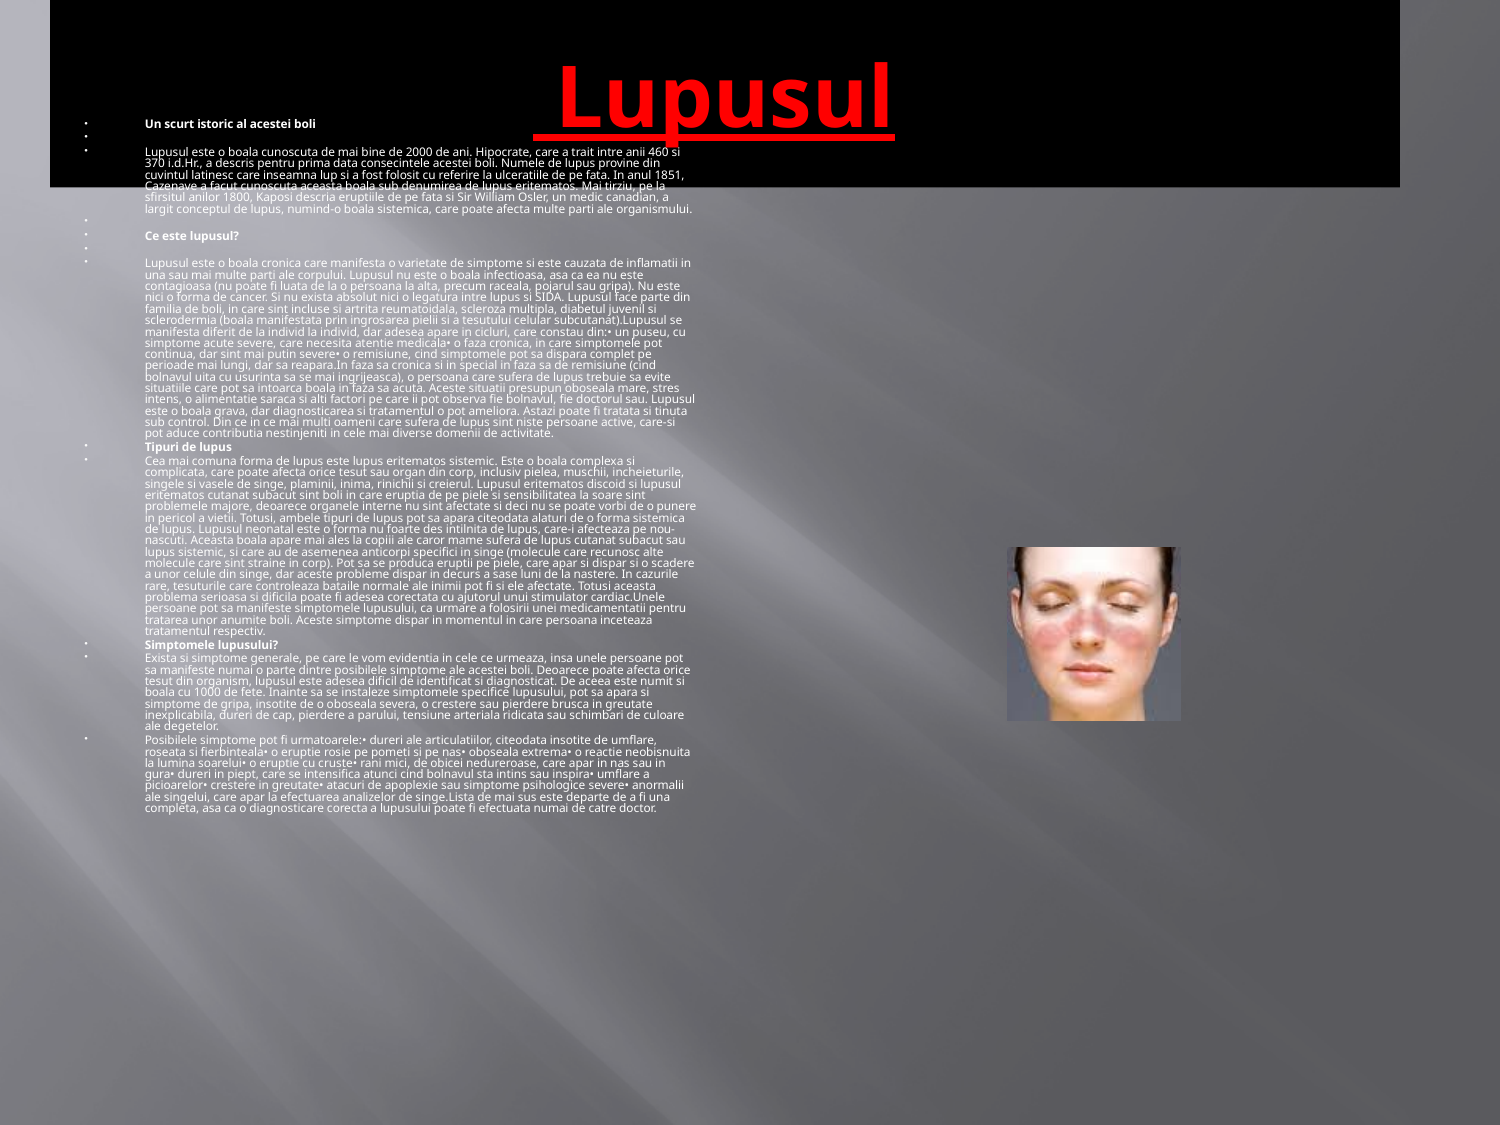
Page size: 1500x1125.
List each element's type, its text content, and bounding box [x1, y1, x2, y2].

list Un scurt istoric al acestei boli Lupusul este o boala cunoscuta de mai bine de 2000 de ani. Hipocrate, care a trait intre anii 460 si 370 i.d.Hr., a descris pentru prima data consecintele acestei boli. Numele de lupus provine din cuvintul latinesc care inseamna lup si a fost folosit cu referire la ulceratiile de pe fata. In anul 1851, Cazenave a facut cunoscuta aceasta boala sub denumirea de lupus eritematos. Mai tirziu, pe la sfirsitul anilor 1800, Kaposi descria eruptiile de pe fata si Sir William Osler, un medic canadian, a largit conceptul de lupus, numind-o boala sistemica, care poate afecta multe parti ale organismului. Ce este lupusul? Lupusul este o boala cronica care manifesta o varietate de simptome si este cauzata de inflamatii in una sau mai multe parti ale corpului. Lupusul nu este o boala infectioasa, asa ca ea nu este contagioasa (nu poate fi luata de la o persoana la alta, precum raceala, pojarul sau gripa). Nu este nici o forma de cancer. Si nu exista absolut nici o legatura intre lupus si SIDA. Lupusul face parte din familia de boli, in care sint incluse si artrita reumatoidala, scleroza multipla, diabetul juvenil si sclerodermia (boala manifestata prin ingrosarea pielii si a tesutului celular subcutanat).Lupusul se manifesta diferit de la individ la individ, dar adesea apare in cicluri, care constau din:• un puseu, cu simptome acute severe, care necesita atentie medicala• o faza cronica, in care simptomele pot continua, dar sint mai putin severe• o remisiune, cind simptomele pot sa dispara complet pe perioade mai lungi, dar sa reapara.In faza sa cronica si in special in faza sa de remisiune (cind bolnavul uita cu usurinta sa se mai ingrijeasca), o persoana care sufera de lupus trebuie sa evite situatiile care pot sa intoarca boala in faza sa acuta. Aceste situatii presupun oboseala mare, stres intens, o alimentatie saraca si alti factori pe care ii pot observa fie bolnavul, fie doctorul sau. Lupusul este o boala grava, dar diagnosticarea si tratamentul o pot ameliora. Astazi poate fi tratata si tinuta sub control. Din ce in ce mai multi oameni care sufera de lupus sint niste persoane active, care-si pot aduce contributia nestinjeniti in cele mai diverse domenii de activitate. Tipuri de lupus Cea mai comuna forma de lupus este lupus eritematos sistemic. Este o boala complexa si complicata, care poate afecta orice tesut sau organ din corp, inclusiv pielea, muschii, incheieturile, singele si vasele de singe, plaminii, inima, rinichii si creierul. Lupusul eritematos discoid si lupusul eritematos cutanat subacut sint boli in care eruptia de pe piele si sensibilitatea la soare sint problemele majore, deoarece organele interne nu sint afectate si deci nu se poate vorbi de o punere in pericol a vietii. Totusi, ambele tipuri de lupus pot sa apara citeodata alaturi de o forma sistemica de lupus. Lupusul neonatal este o forma nu foarte des intilnita de lupus, care-i afecteaza pe nou-nascuti. Aceasta boala apare mai ales la copiii ale caror mame sufera de lupus cutanat subacut sau lupus sistemic, si care au de asemenea anticorpi specifici in singe (molecule care recunosc alte molecule care sint straine in corp). Pot sa se produca eruptii pe piele, care apar si dispar si o scadere a unor celule din singe, dar aceste probleme dispar in decurs a sase luni de la nastere. In cazurile rare, tesuturile care controleaza bataile normale ale inimii pot fi si ele afectate. Totusi aceasta problema serioasa si dificila poate fi adesea corectata cu ajutorul unui stimulator cardiac.Unele persoane pot sa manifeste simptomele lupusului, ca urmare a folosirii unei medicamentatii pentru tratarea unor anumite boli. Aceste simptome dispar in momentul in care persoana inceteaza tratamentul respectiv. Simptomele lupusului? Exista si simptome generale, pe care le vom evidentia in cele ce urmeaza, insa unele persoane pot sa manifeste numai o parte dintre posibilele simptome ale acestei boli. Deoarece poate afecta orice tesut din organism, lupusul este adesea dificil de identificat si diagnosticat. De aceea este numit si boala cu 1000 de fete. Inainte sa se instaleze simptomele specifice lupusului, pot sa apara si simptome de gripa, insotite de o oboseala severa, o crestere sau pierdere brusca in greutate inexplicabila, dureri de cap, pierdere a parului, tensiune arteriala ridicata sau schimbari de culoare ale degetelor. Posibilele simptome pot fi urmatoarele:• dureri ale articulatiilor, citeodata insotite de umflare, roseata si fierbinteala• o eruptie rosie pe pometi si pe nas• oboseala extrema• o reactie neobisnuita la lumina soarelui• o eruptie cu cruste• rani mici, de obicei nedureroase, care apar in nas sau in gura• dureri in piept, care se intensifica atunci cind bolnavul sta intins sau inspira• umflare a picioarelor• crestere in greutate• atacuri de apoplexie sau simptome psihologice severe• anormalii ale singelui, care apar la efectuarea analizelor de singe.Lista de mai sus este departe de a fi una completa, asa ca o diagnosticare corecta a lupusului poate fi efectuata numai de catre doctor. [49, 112, 713, 856]
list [1006, 546, 1181, 721]
title Lupusul [50, 0, 1400, 188]
